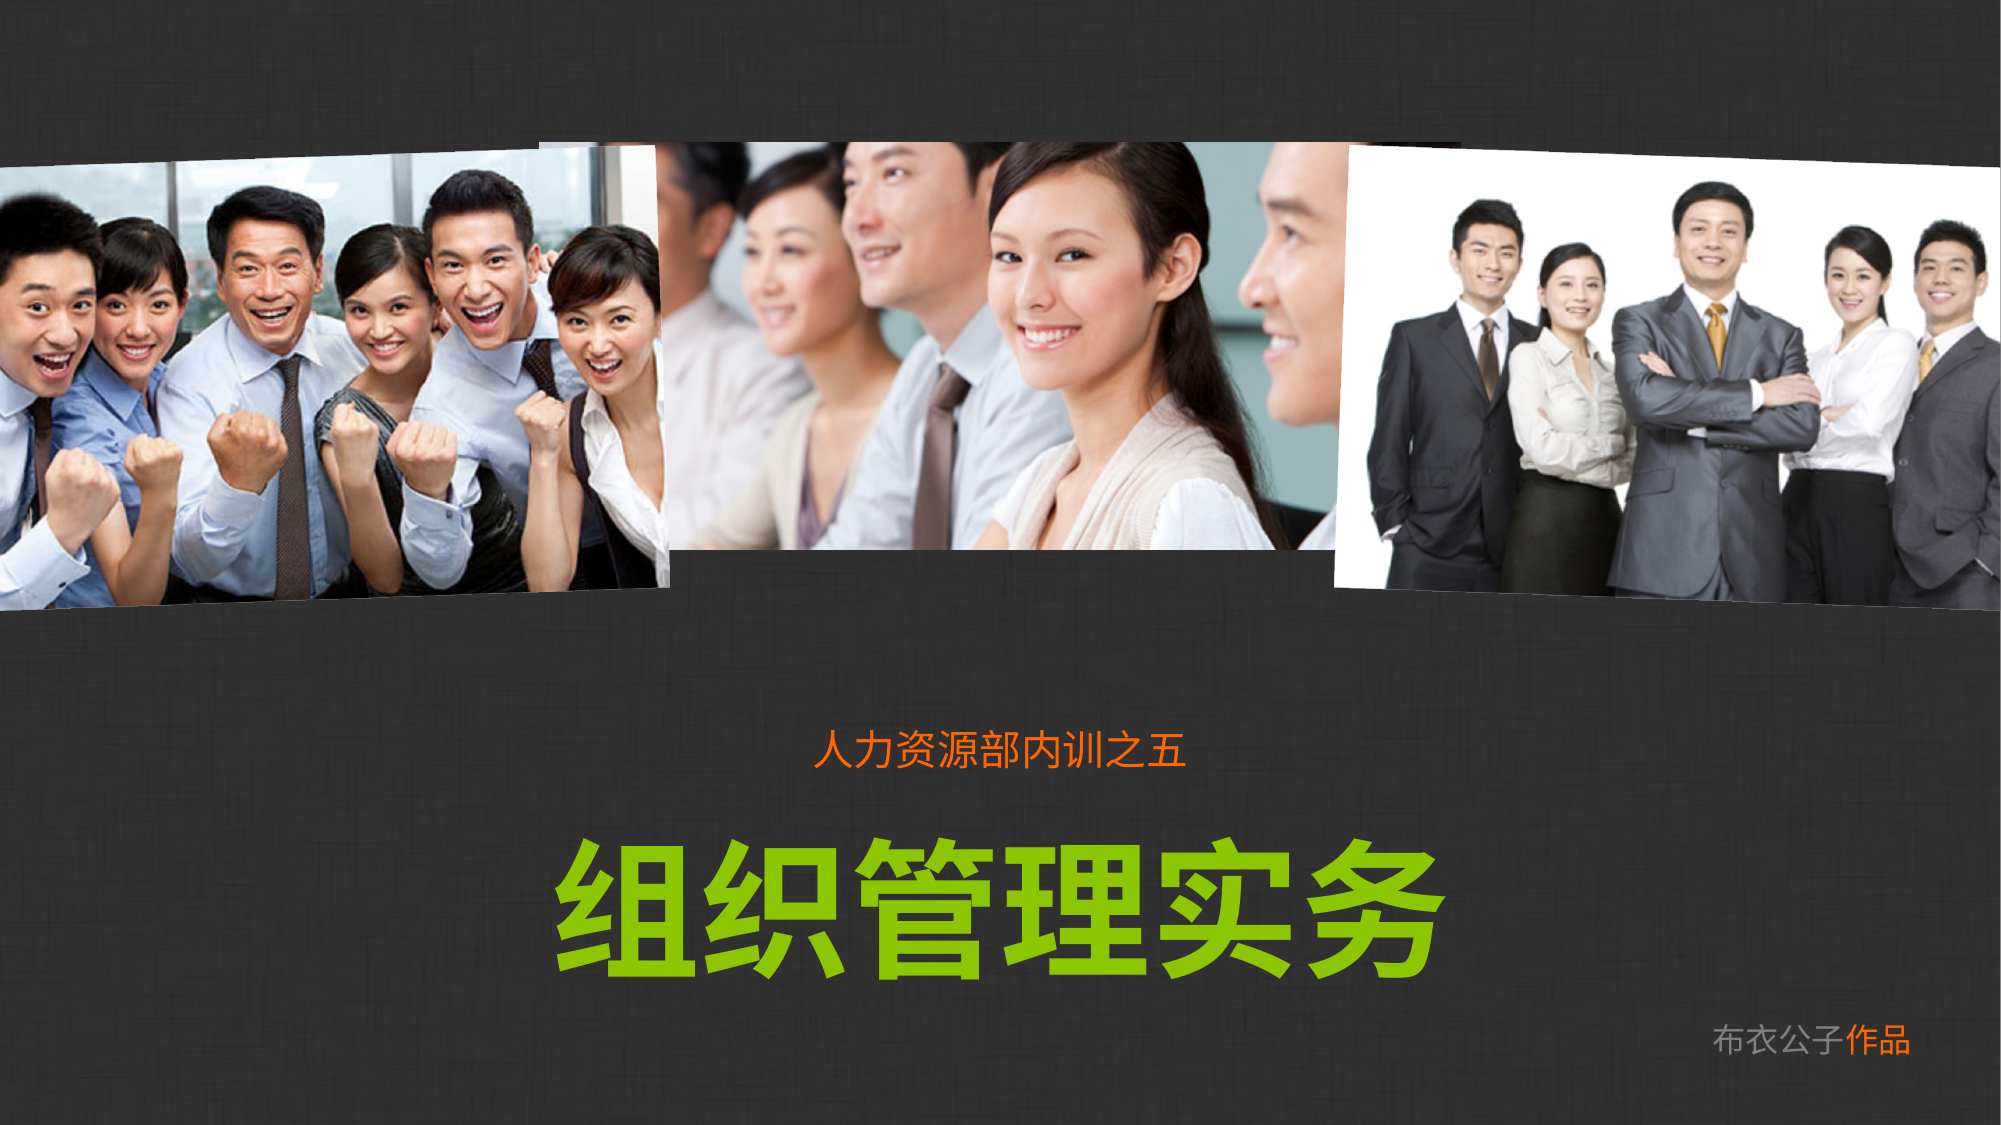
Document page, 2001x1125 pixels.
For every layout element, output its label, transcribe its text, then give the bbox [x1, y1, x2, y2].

picture [0, 0, 2001, 1125]
text_box 布衣公子作品 [1697, 1012, 1946, 1067]
text_box 组织管理实务 [473, 809, 1528, 1004]
text_box 人力资源部内训之五 [788, 716, 1212, 781]
